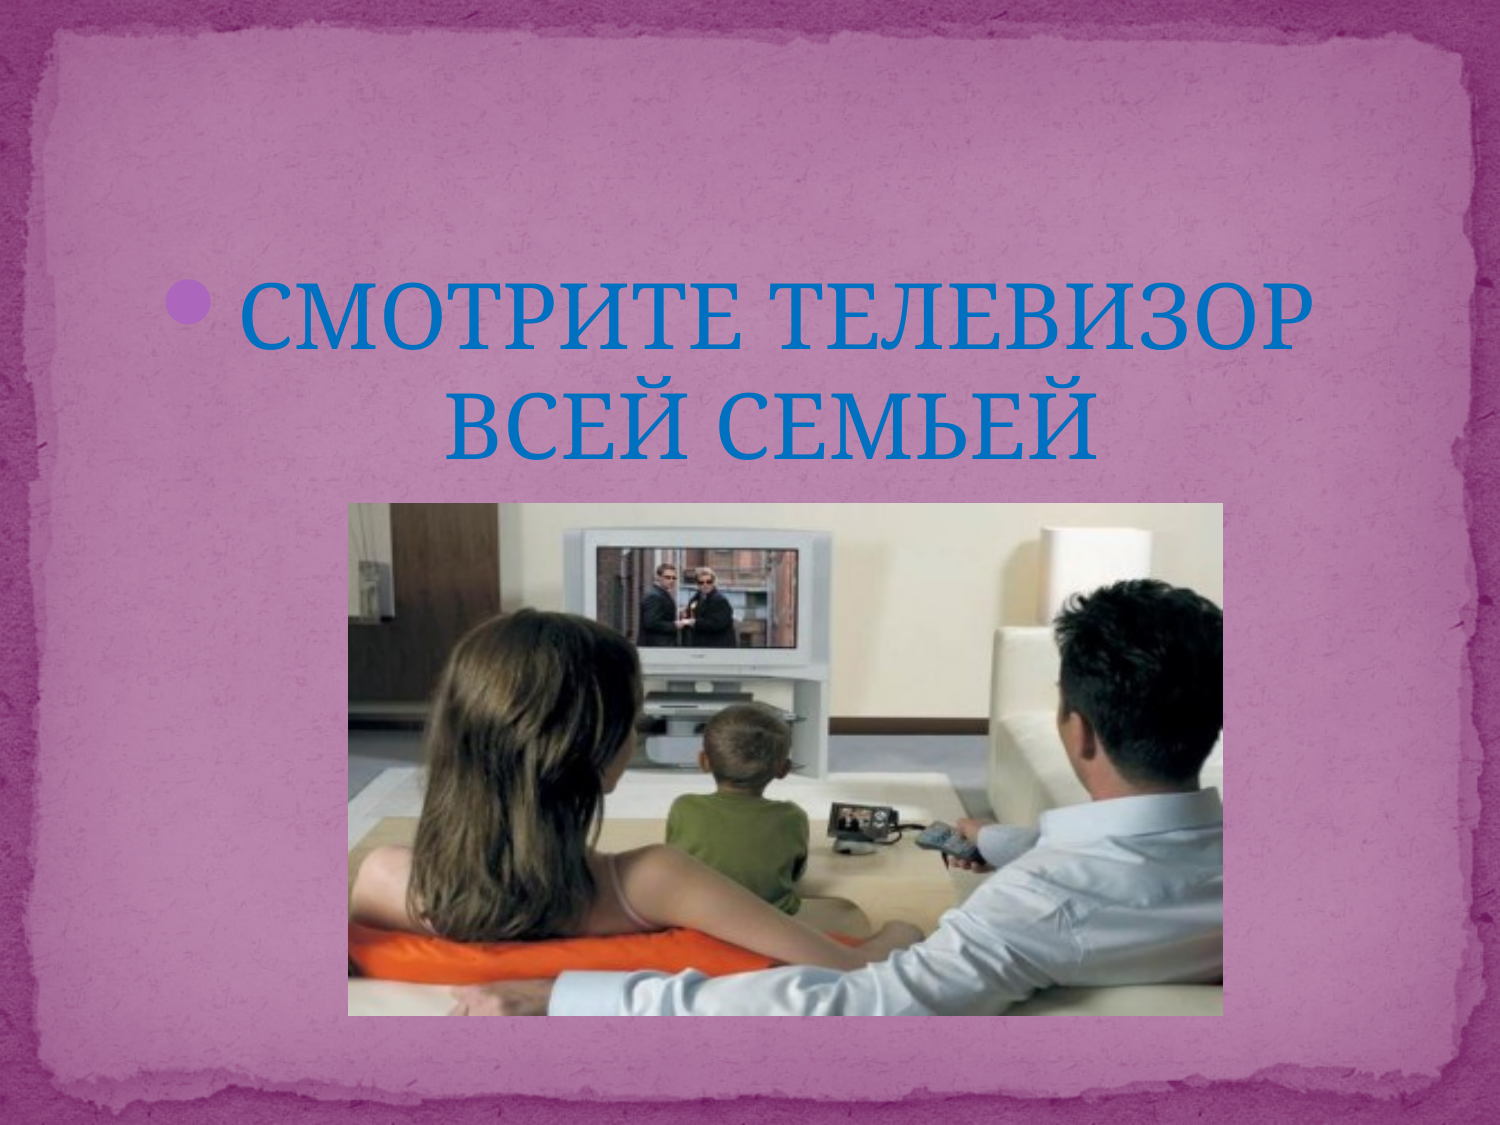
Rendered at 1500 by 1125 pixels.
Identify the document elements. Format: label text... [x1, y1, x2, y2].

list СМОТРИТЕ ТЕЛЕВИЗОР ВСЕЙ СЕМЬЕЙ [75, 249, 1425, 1000]
picture [348, 503, 1223, 1016]
